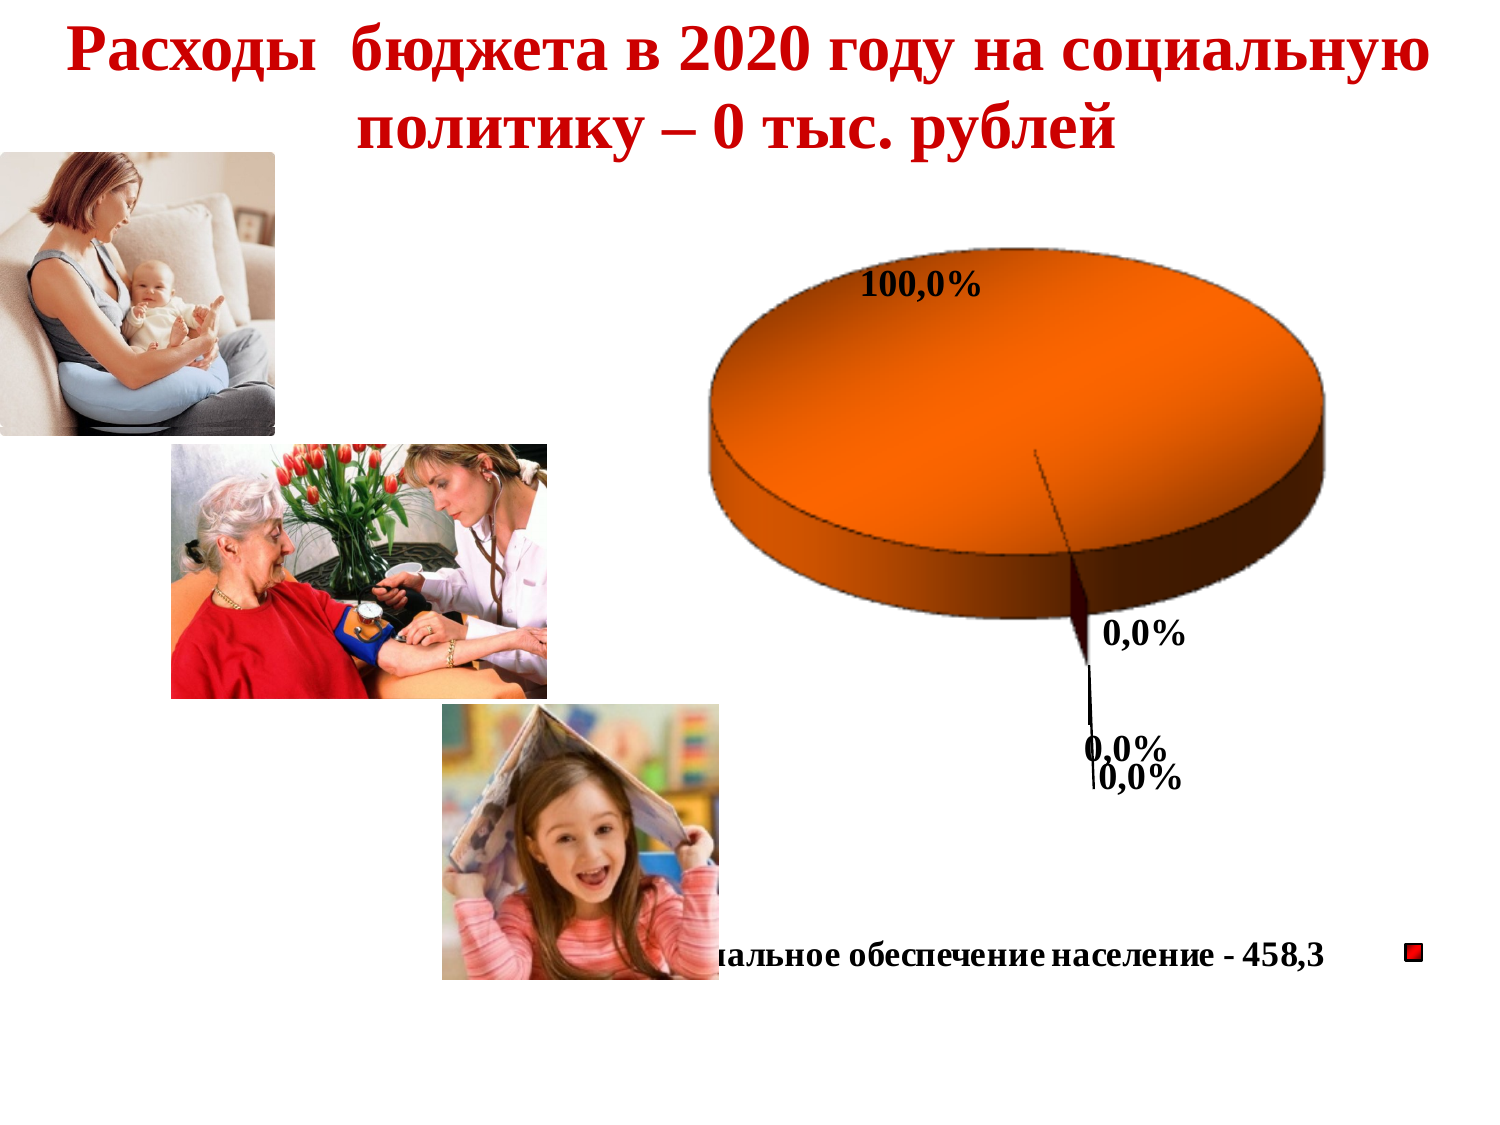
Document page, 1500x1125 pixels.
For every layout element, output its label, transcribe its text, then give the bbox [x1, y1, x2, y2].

picture [0, 152, 275, 436]
picture [442, 703, 719, 981]
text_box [245, 211, 1500, 1024]
title Расходы бюджета в 2020 году на социальную политику – 0 тыс. рублей [0, 0, 1500, 188]
picture [170, 443, 547, 699]
